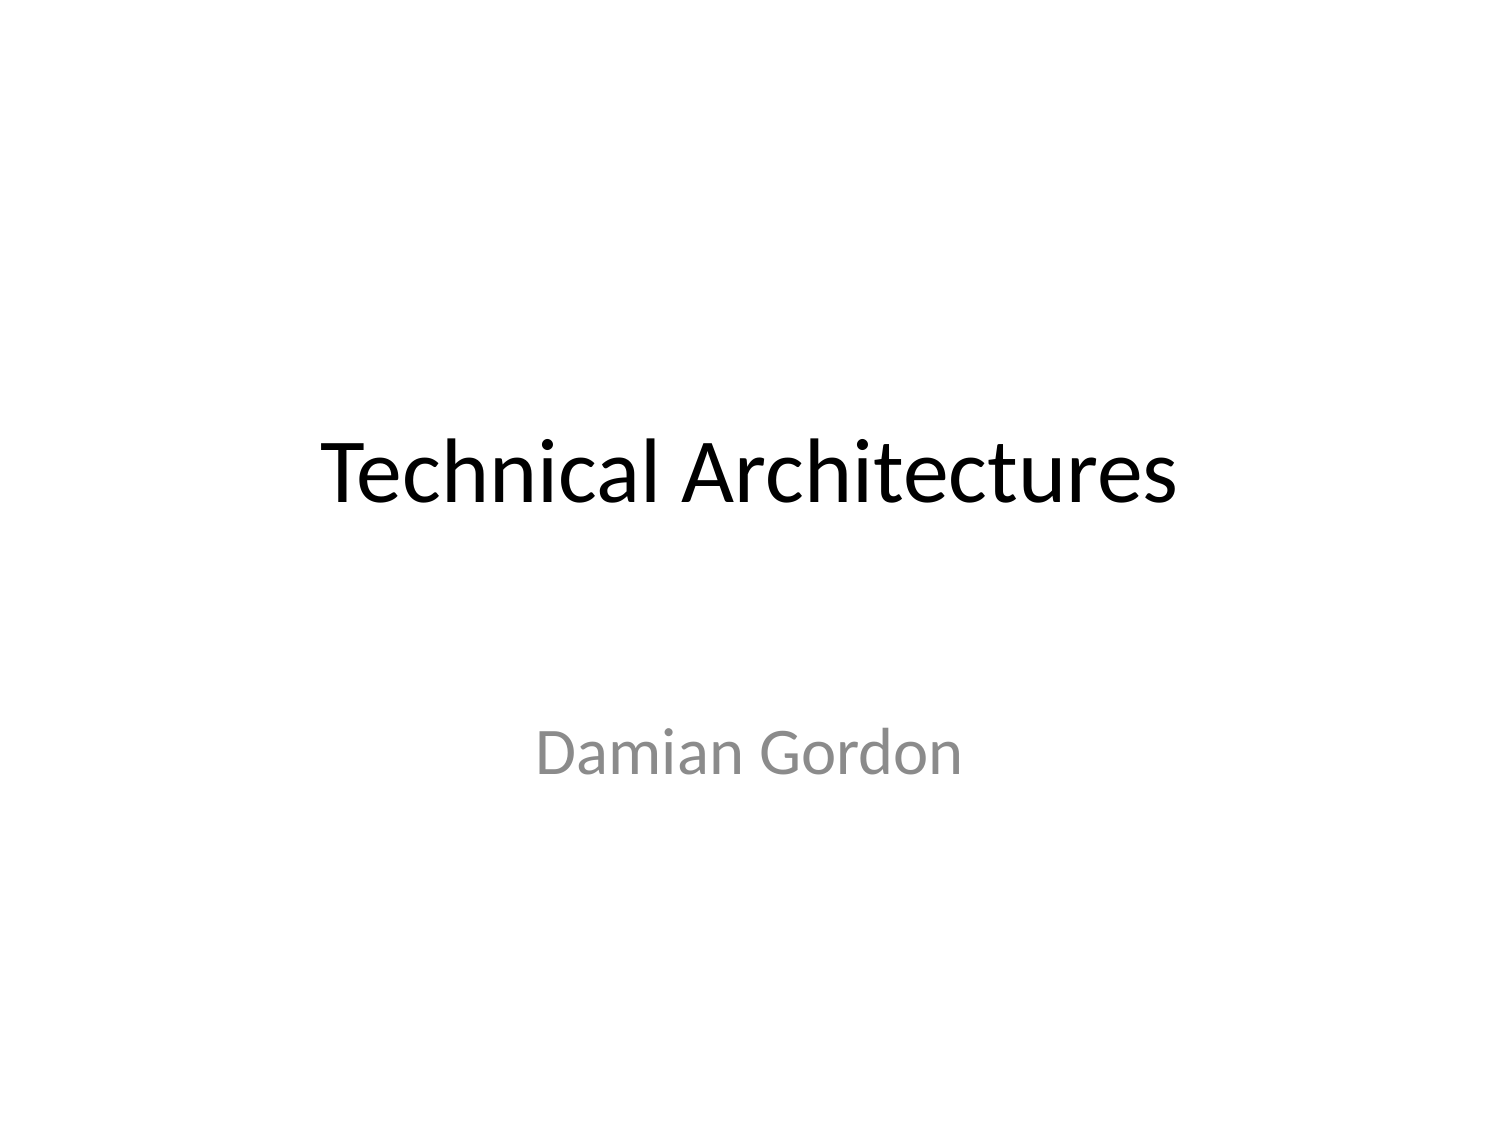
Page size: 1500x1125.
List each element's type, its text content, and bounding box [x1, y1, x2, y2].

title Technical Architectures [112, 345, 1388, 587]
subtitle Damian Gordon [225, 700, 1275, 988]
